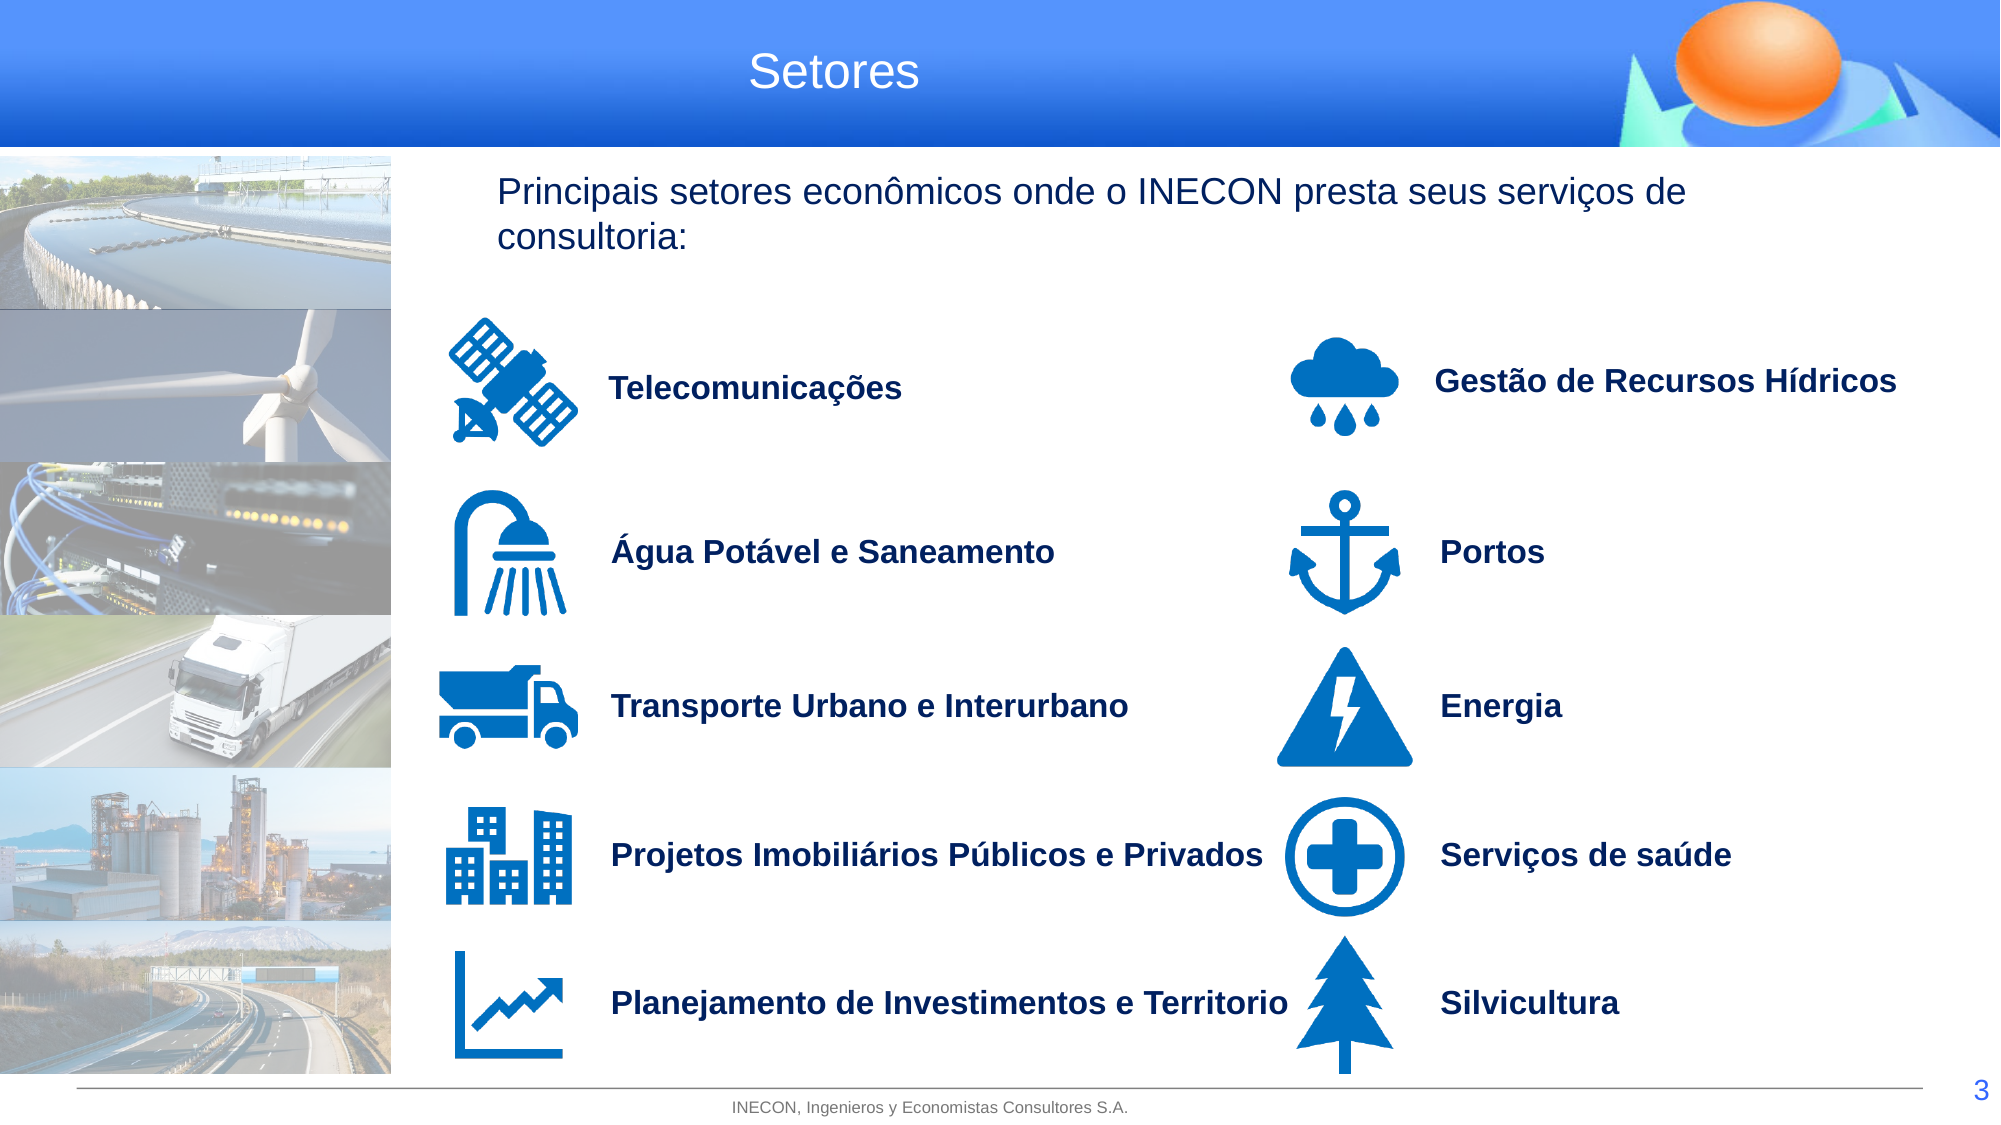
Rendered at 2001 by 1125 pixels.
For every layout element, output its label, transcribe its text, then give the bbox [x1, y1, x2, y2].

text_box Gestão de Recursos Hídricos [1426, 351, 2000, 407]
text_box Água Potável e Saneamento [595, 522, 1170, 578]
text_box Transporte Urbano e Interurbano [595, 676, 1264, 732]
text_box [0, 155, 392, 1074]
picture [1269, 477, 1421, 629]
text_box Silvicultura [1426, 974, 1878, 1029]
text_box Planejamento de Investimentos e Territorio [595, 974, 1264, 1029]
text_box Serviços de saúde [1426, 825, 1878, 880]
text_box Projetos Imobiliários Públicos e Privados [595, 825, 1264, 880]
text_box Energia [1426, 676, 1878, 732]
text_box Principais setores econômicos onde o INECON presta seus serviços de consultoria: [482, 159, 1880, 265]
slide_number 2 [1537, 1063, 2000, 1125]
picture [433, 631, 584, 1080]
picture [433, 477, 584, 629]
picture [1269, 631, 1421, 1080]
picture [1269, 311, 1421, 462]
picture [433, 311, 584, 462]
text_box Portos [1426, 522, 1863, 578]
title Setores [0, 0, 1670, 138]
text_box Telecomunicações [593, 358, 1046, 414]
list [406, 155, 1955, 1074]
picture [0, 0, 2000, 147]
